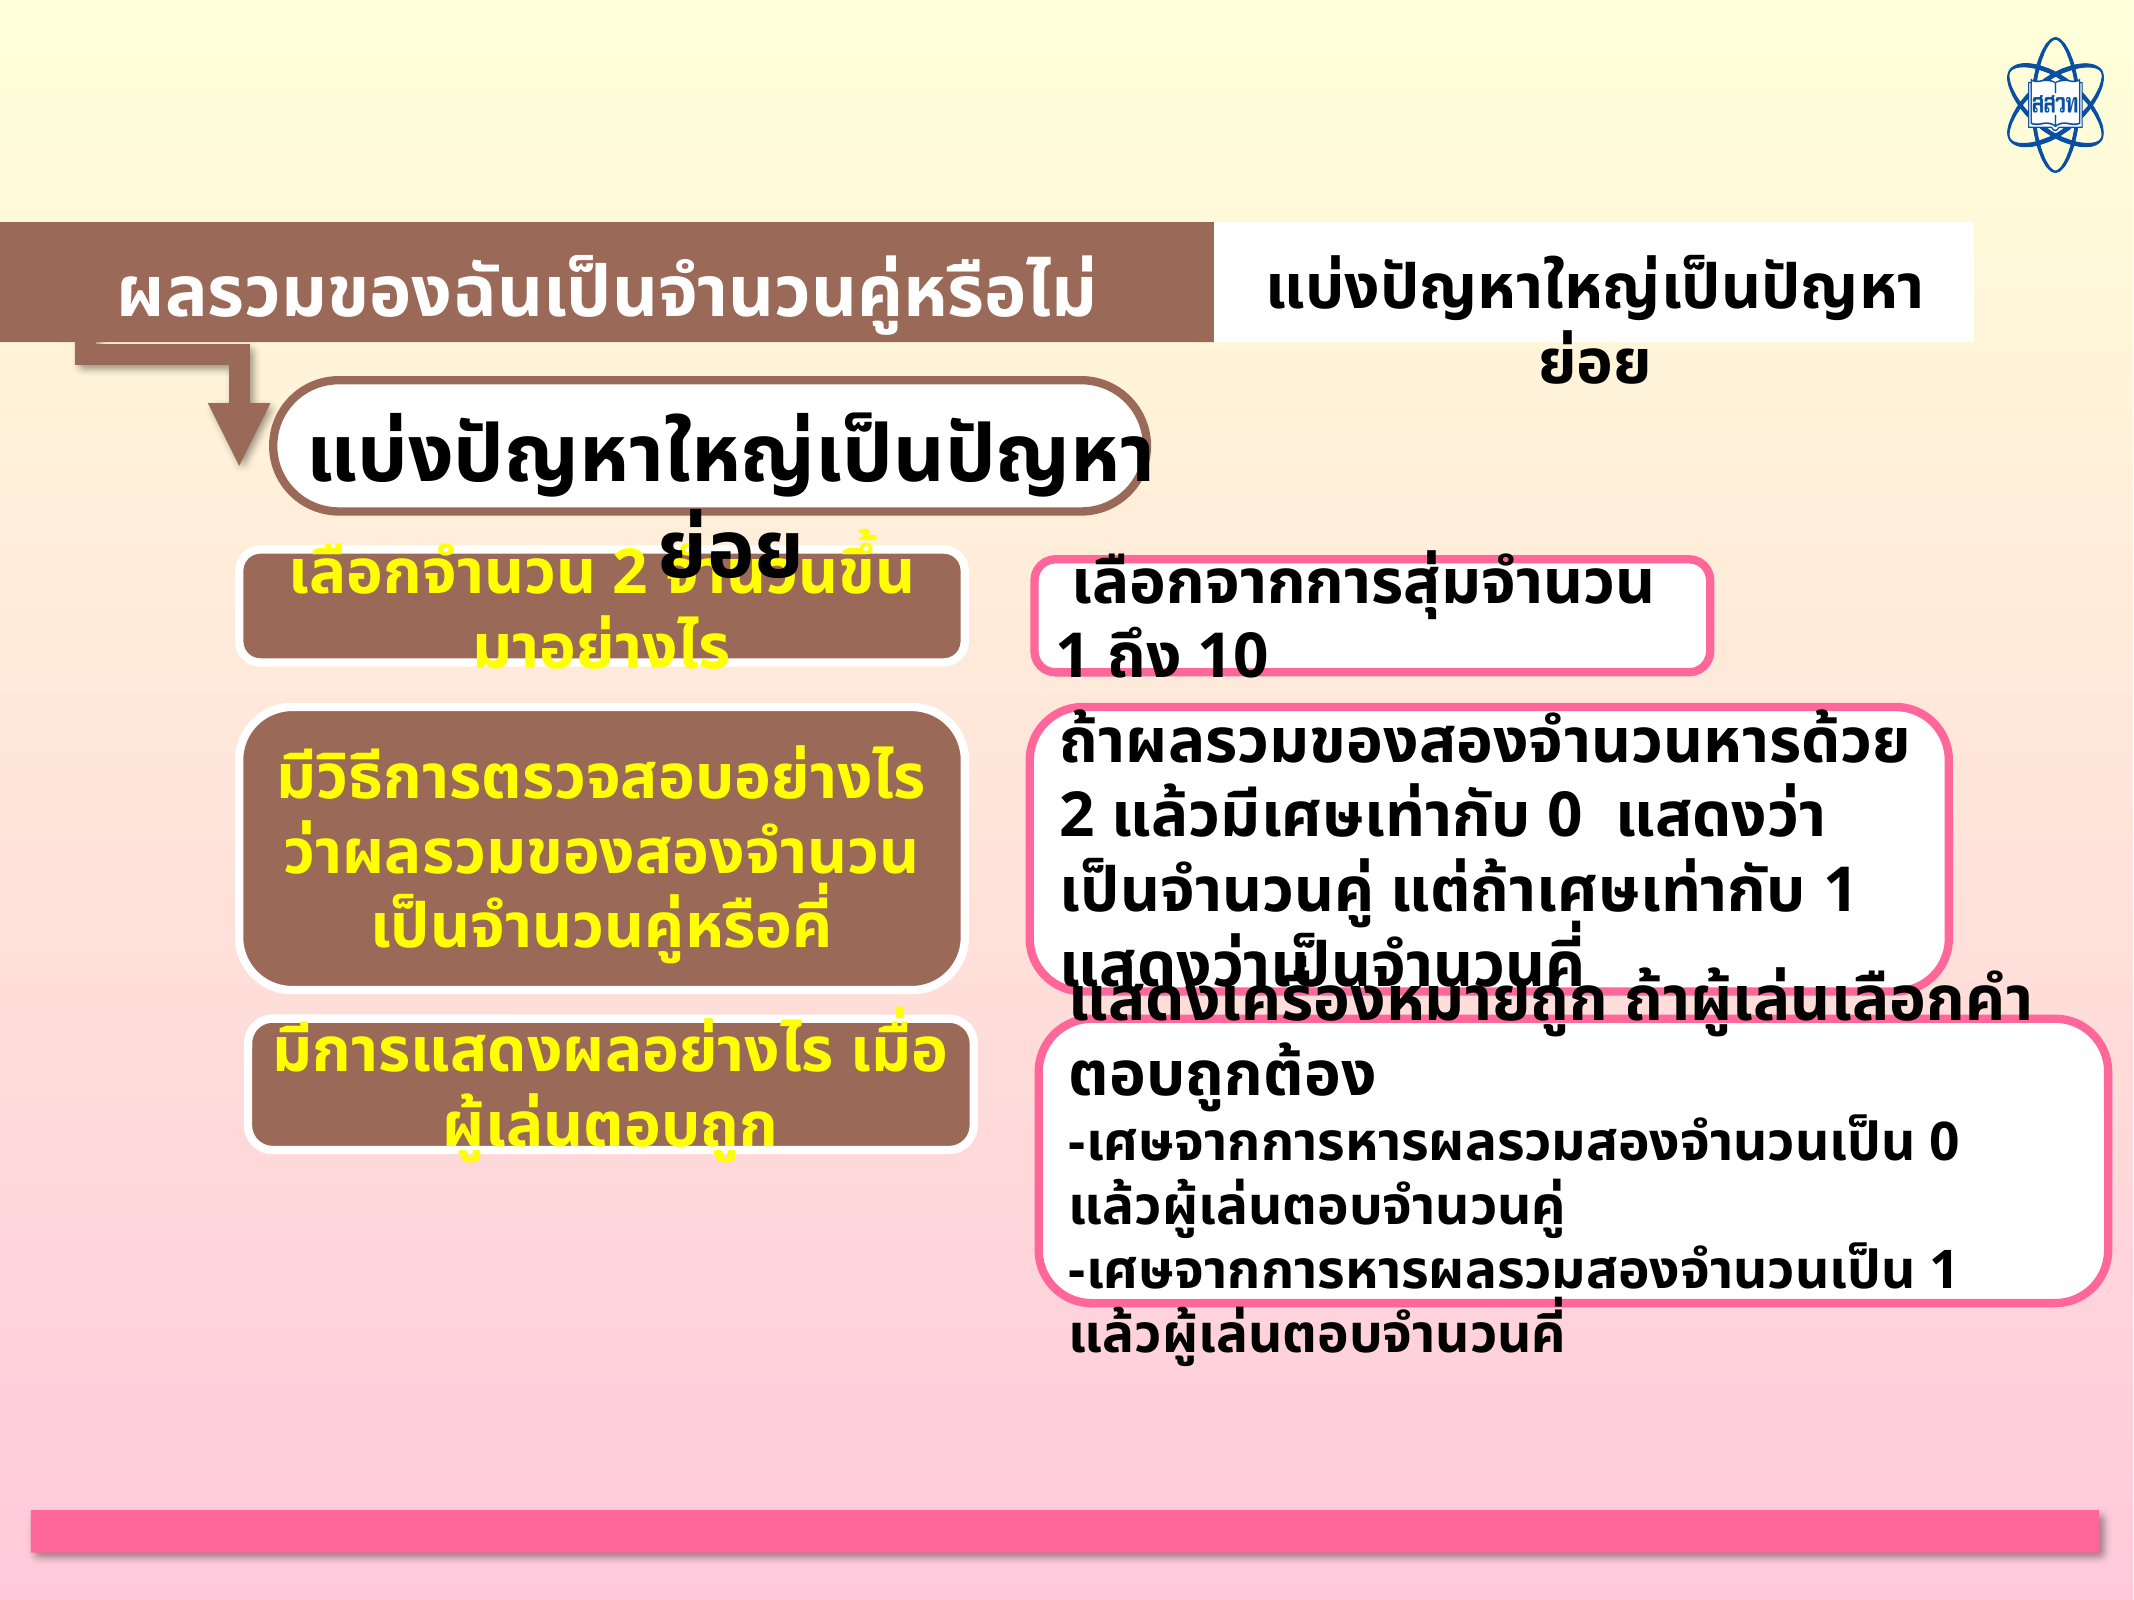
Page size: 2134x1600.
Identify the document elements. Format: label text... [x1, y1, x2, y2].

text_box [50, 343, 274, 432]
text_box เลือกจากการสุ่มจำนวน 1 ถึง 10 [1033, 558, 1712, 674]
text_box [1214, 222, 1975, 343]
text_box มีการแสดงผลอย่างไร เมื่อผู้เล่นตอบถูก [246, 1017, 975, 1152]
text_box เลือกจำนวน 2 จำนวนขึ้นมาอย่างไร [238, 548, 966, 664]
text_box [0, 222, 1214, 343]
text_box มีวิธีการตรวจสอบอย่างไร ว่าผลรวมของสองจำนวนเป็นจำนวนคู่หรือคี่ [238, 705, 966, 992]
text_box แสดงเครื่องหมายถูก ถ้าผู้เล่นเลือกคำตอบถูกต้อง -เศษจากการหารผลรวมสองจำนวนเป็น 0 แล้วผู้เล่นตอบจำนวนคู่ -เศษจากการหารผลรวมสองจำนวนเป็น 1 แล้วผู้เล่นตอบจำนวนคี่ [1037, 1017, 2110, 1305]
text_box ถ้าผลรวมของสองจำนวนหารด้วย 2 แล้วมีเศษเท่ากับ 0 แสดงว่าเป็นจำนวนคู่ แต่ถ้าเศษเท่ากับ 1 แสดงว่าเป็นจำนวนคี่ [1028, 705, 1950, 993]
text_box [273, 380, 1185, 512]
picture [2007, 37, 2104, 173]
